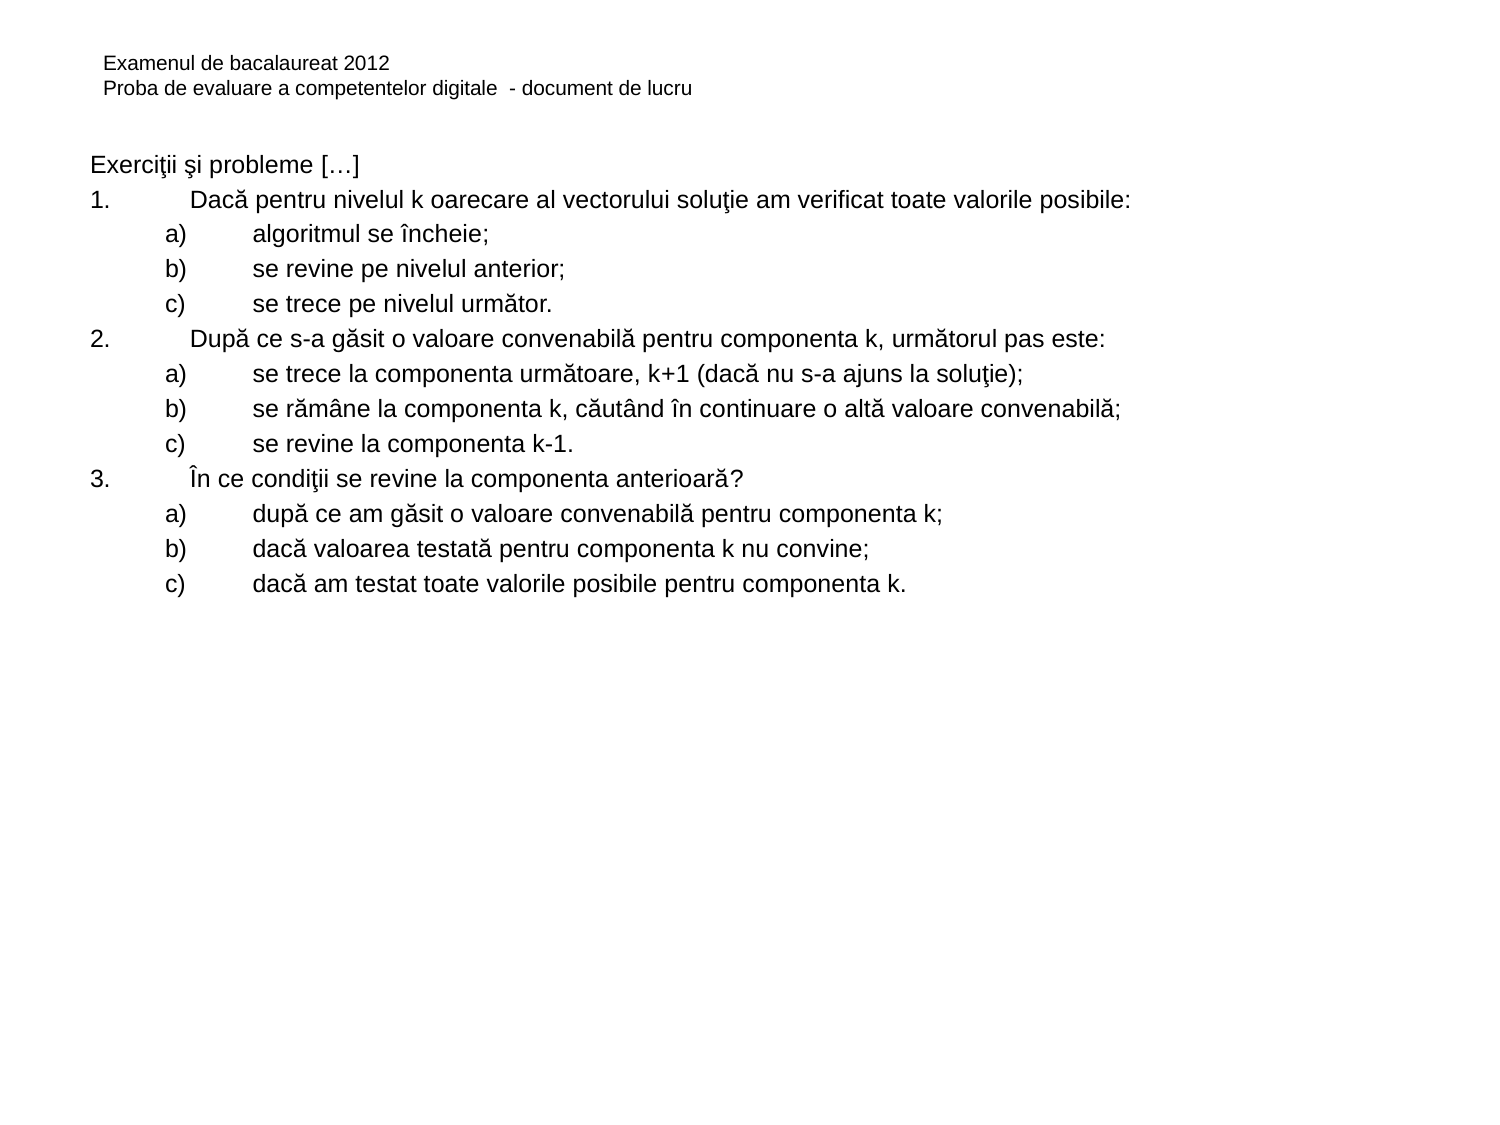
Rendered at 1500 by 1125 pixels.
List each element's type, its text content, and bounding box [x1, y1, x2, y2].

text_box Examenul de bacalaureat 2012 Proba de evaluare a competentelor digitale - document de lucru [88, 42, 1376, 108]
list Exerciţii şi probleme […] Dacă pentru nivelul k oarecare al vectorului soluţie am verificat toate valorile posibile: algoritmul se încheie; se revine pe nivelul anterior; se trece pe nivelul următor. După ce s-a găsit o valoare convenabilă pentru componenta k, următorul pas este: se trece la componenta următoare, k+1 (dacă nu s-a ajuns la soluţie); se rămâne la componenta k, căutând în continuare o altă valoare convenabilă; se revine la componenta k-1. În ce condiţii se revine la componenta anterioară? după ce am găsit o valoare convenabilă pentru componenta k; dacă valoarea testată pentru componenta k nu convine; dacă am testat toate valorile posibile pentru componenta k. [74, 140, 1426, 1006]
